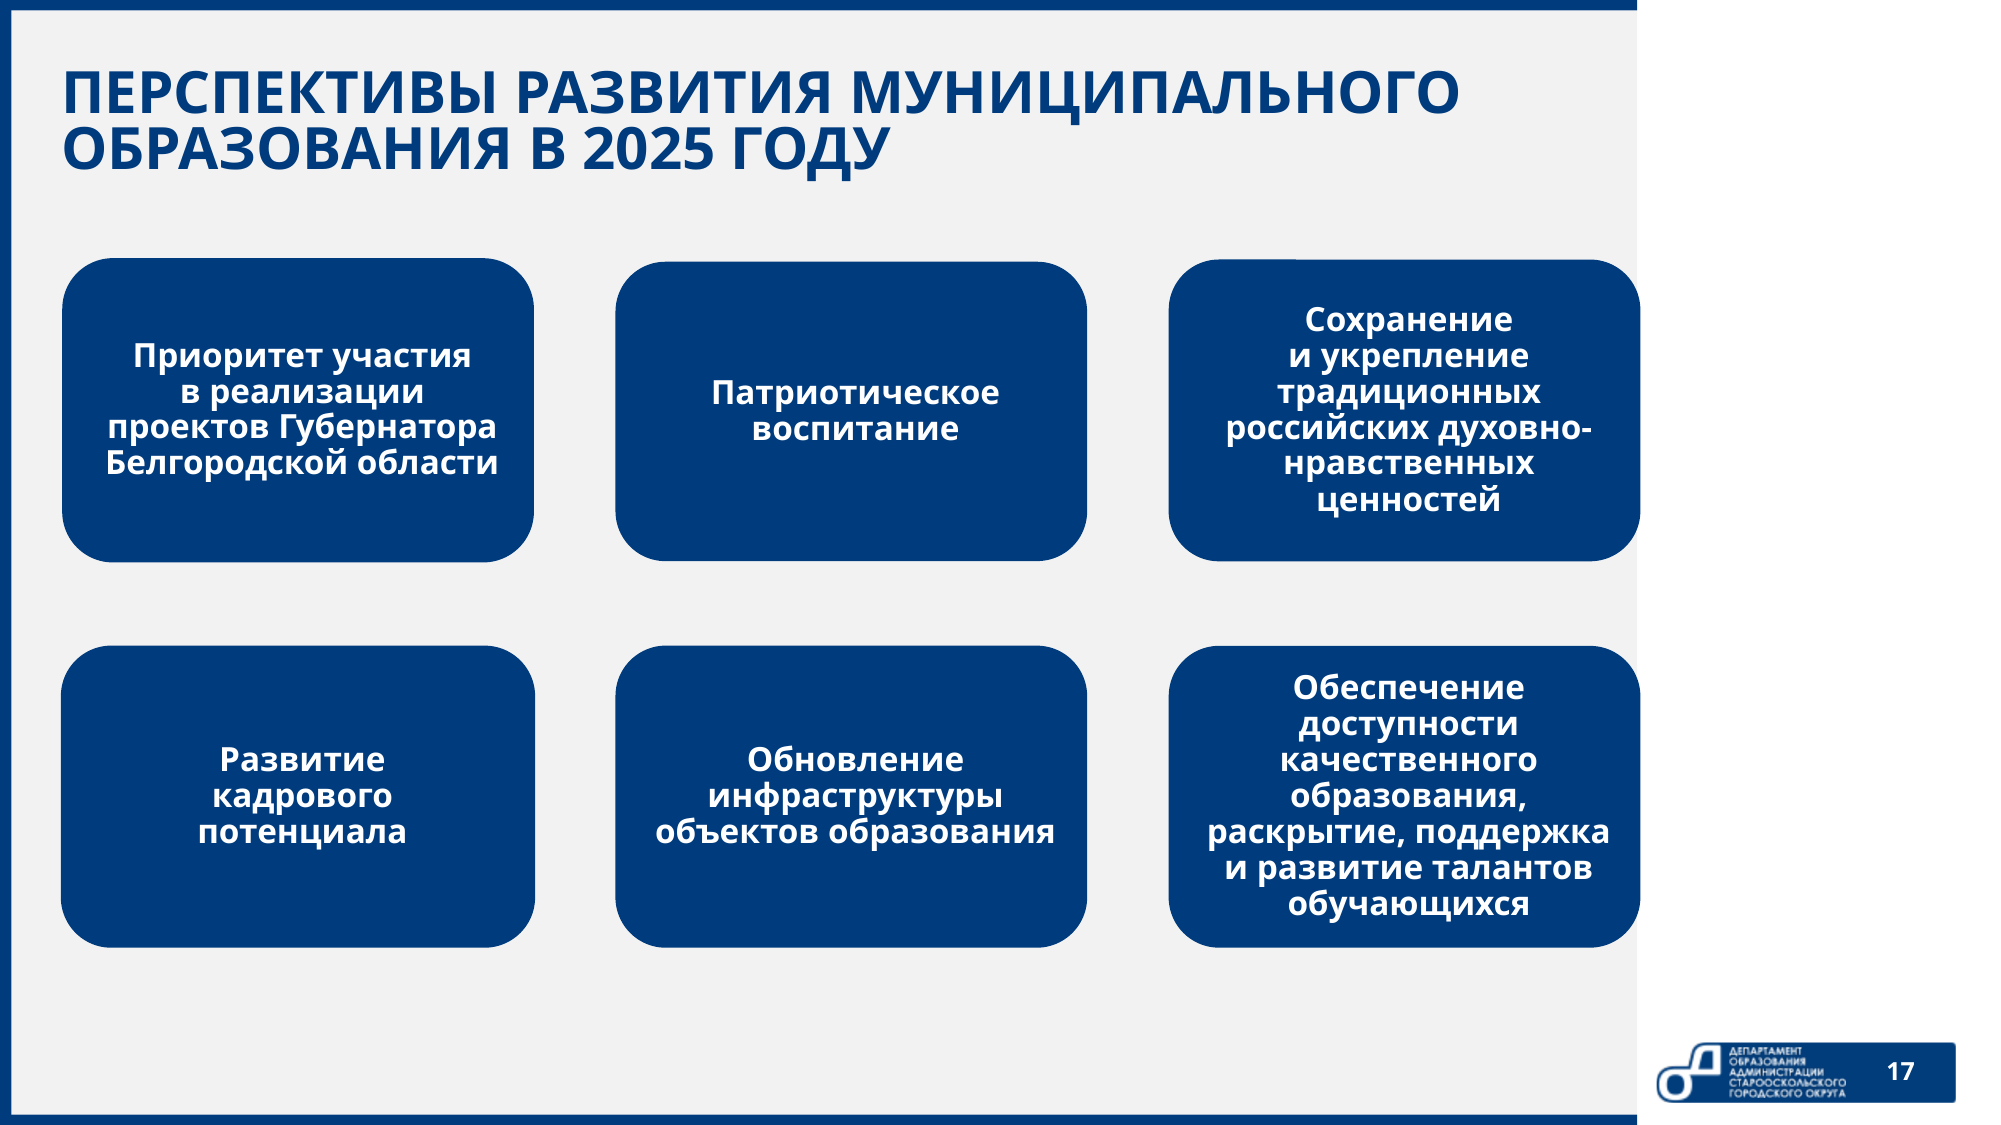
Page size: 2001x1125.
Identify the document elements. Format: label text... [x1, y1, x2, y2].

text_box Сохранение и укрепление традиционных российских духовно-нравственных ценностей [1168, 259, 1641, 562]
title перспективы развития муниципального образования в 2025 году [60, 70, 1580, 179]
picture [1657, 1043, 1955, 1102]
text_box Обеспечение доступности качественного образования, раскрытие, поддержка и развитие талантов обучающихся [1168, 645, 1641, 948]
text_box Обновление инфраструктуры объектов образования [615, 645, 1088, 948]
text_box Патриотическое воспитание [615, 261, 1088, 562]
text_box Приоритет участия в реализации проектов Губернатора Белгородской области [62, 258, 534, 563]
slide_number 17 [1877, 1050, 1924, 1096]
text_box Развитие кадрового потенциала [60, 645, 536, 948]
